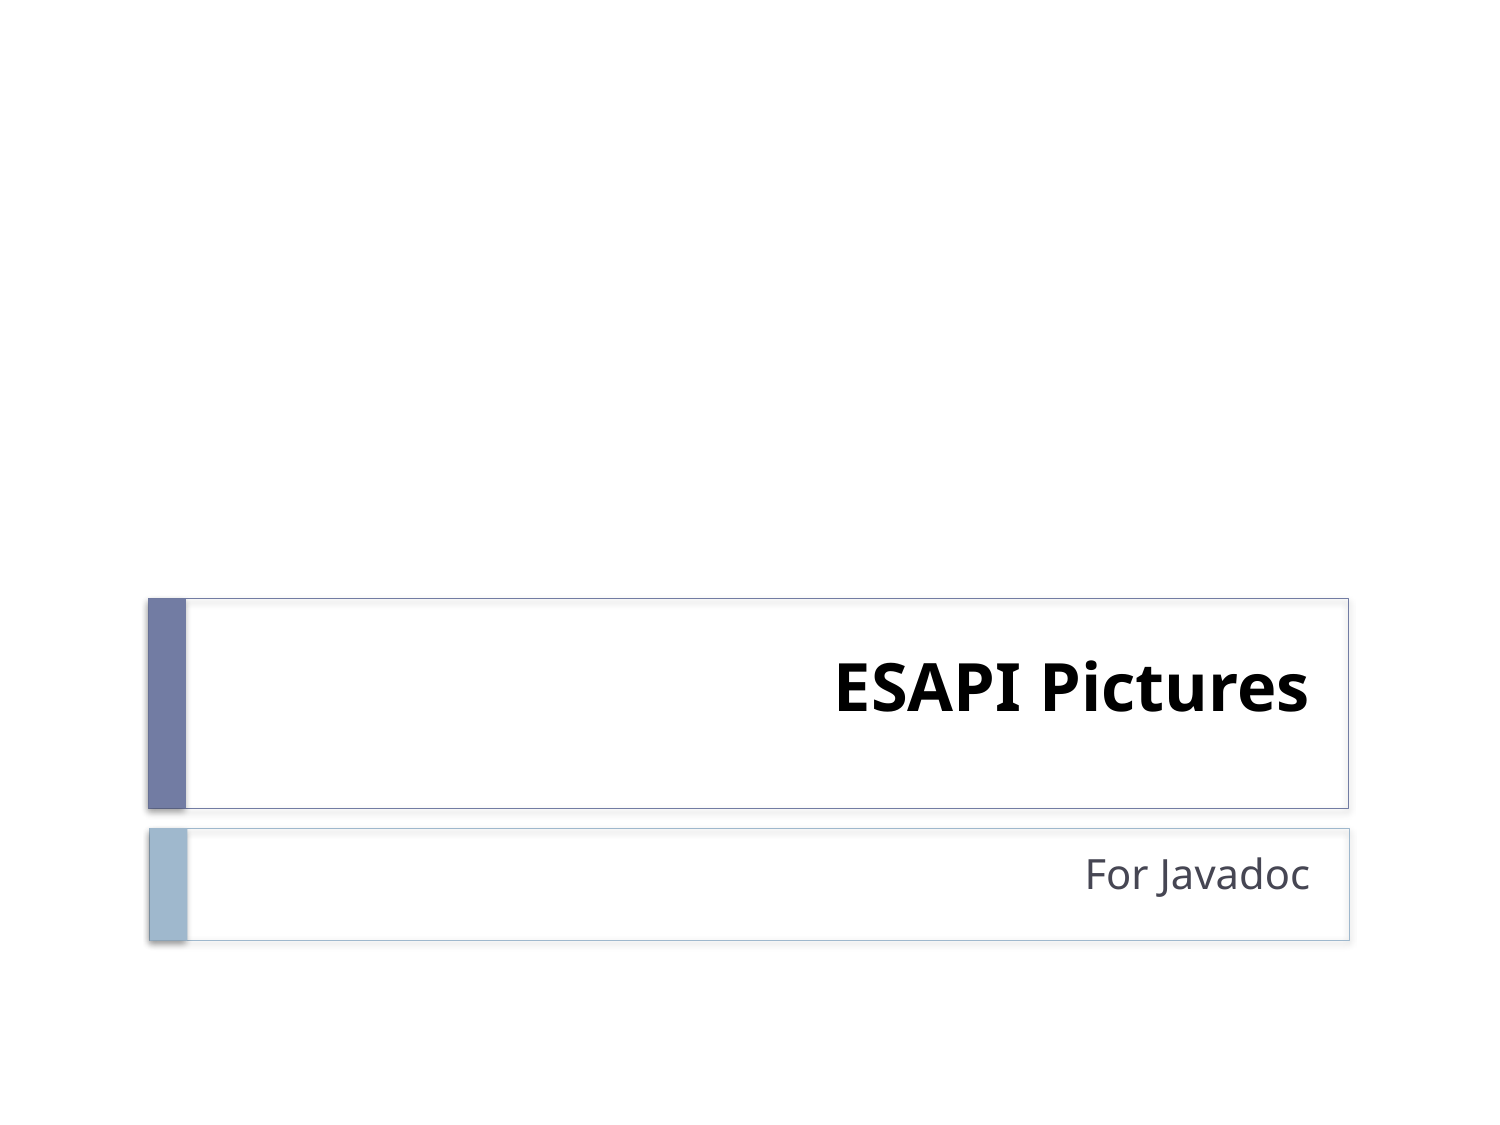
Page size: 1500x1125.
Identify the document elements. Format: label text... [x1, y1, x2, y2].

subtitle For Javadoc [200, 840, 1325, 929]
title ESAPI Pictures [200, 637, 1325, 800]
